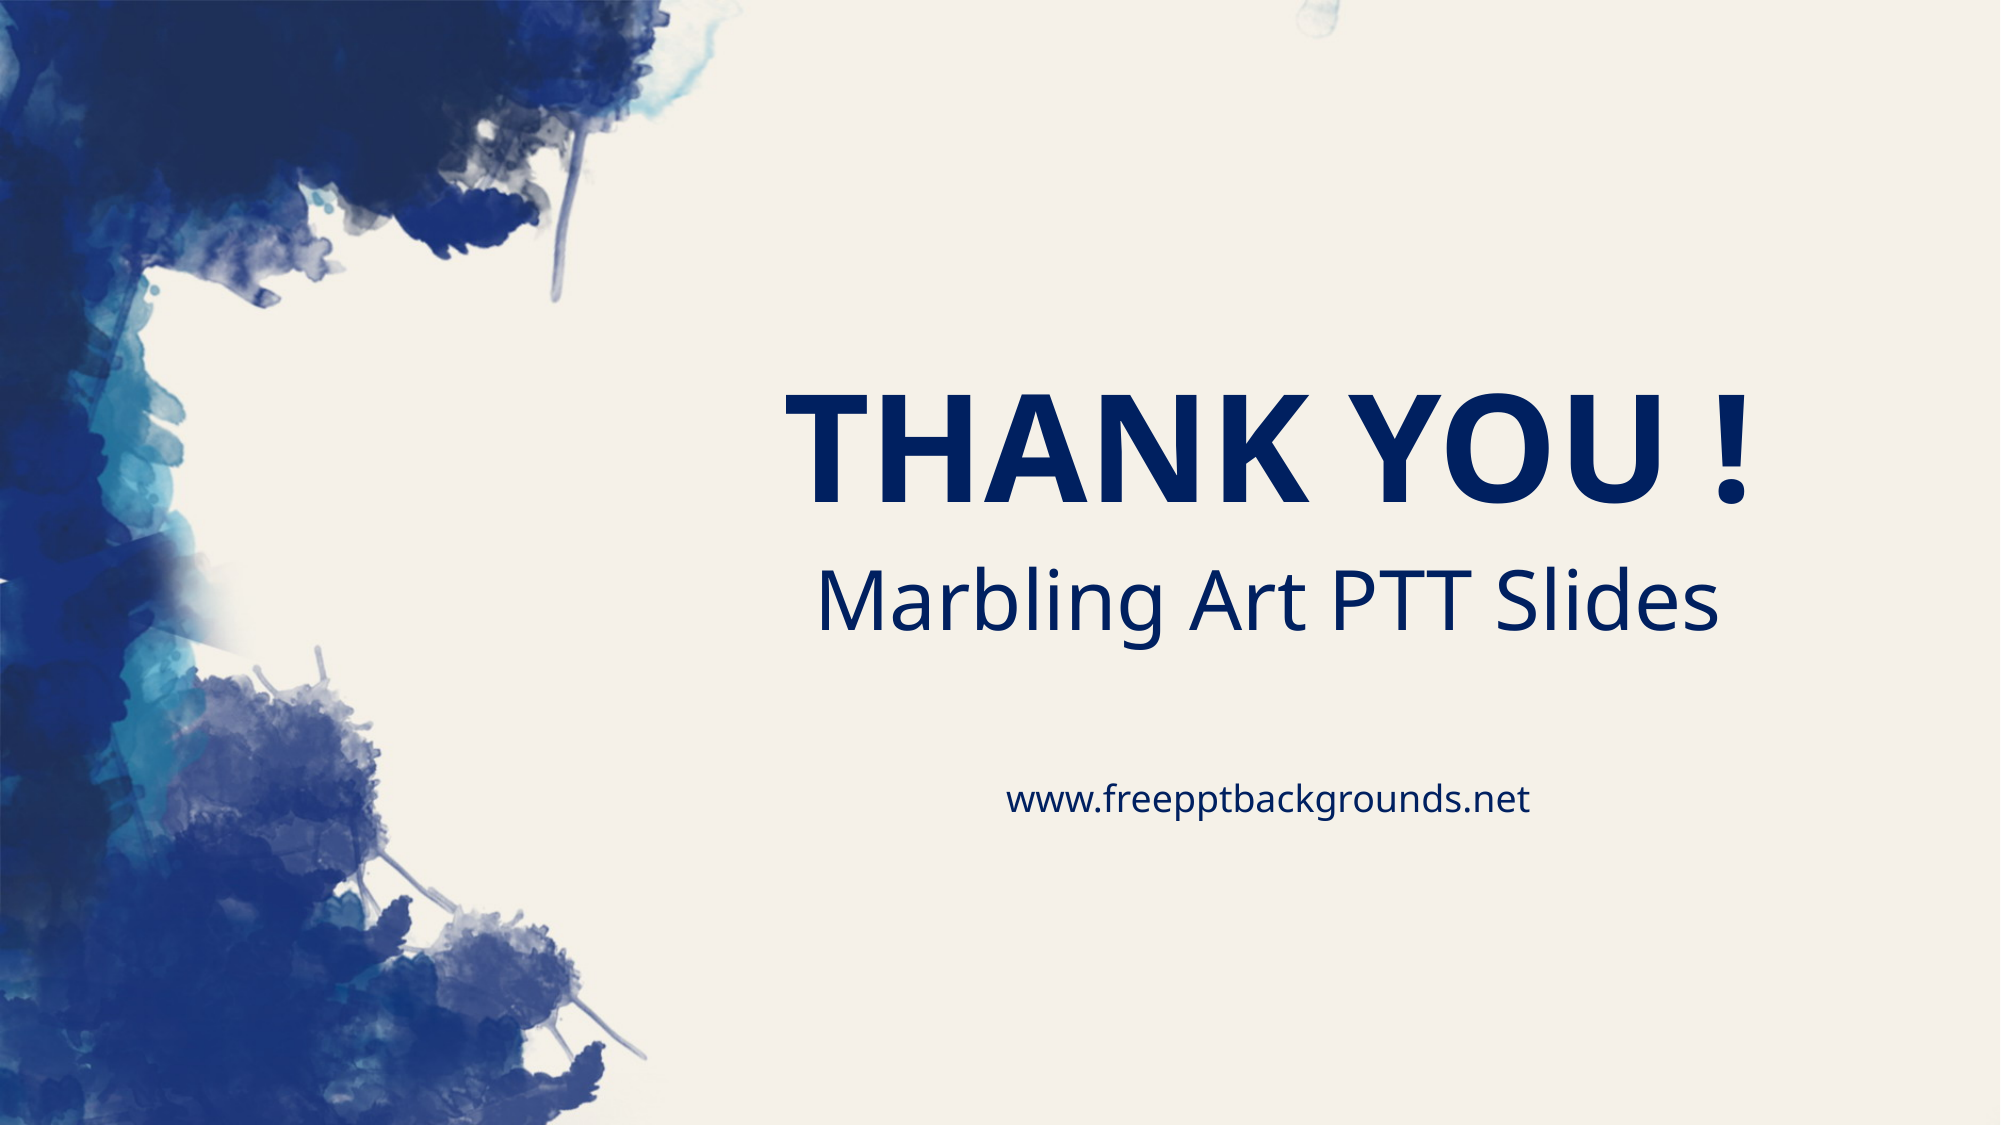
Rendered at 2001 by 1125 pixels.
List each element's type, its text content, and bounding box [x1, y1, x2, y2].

text_box www.freepptbackgrounds.net [870, 767, 1667, 828]
picture [0, 0, 2001, 1125]
text_box THANK YOU ! [549, 345, 1988, 540]
text_box Marbling Art PTT Slides [710, 540, 1827, 655]
